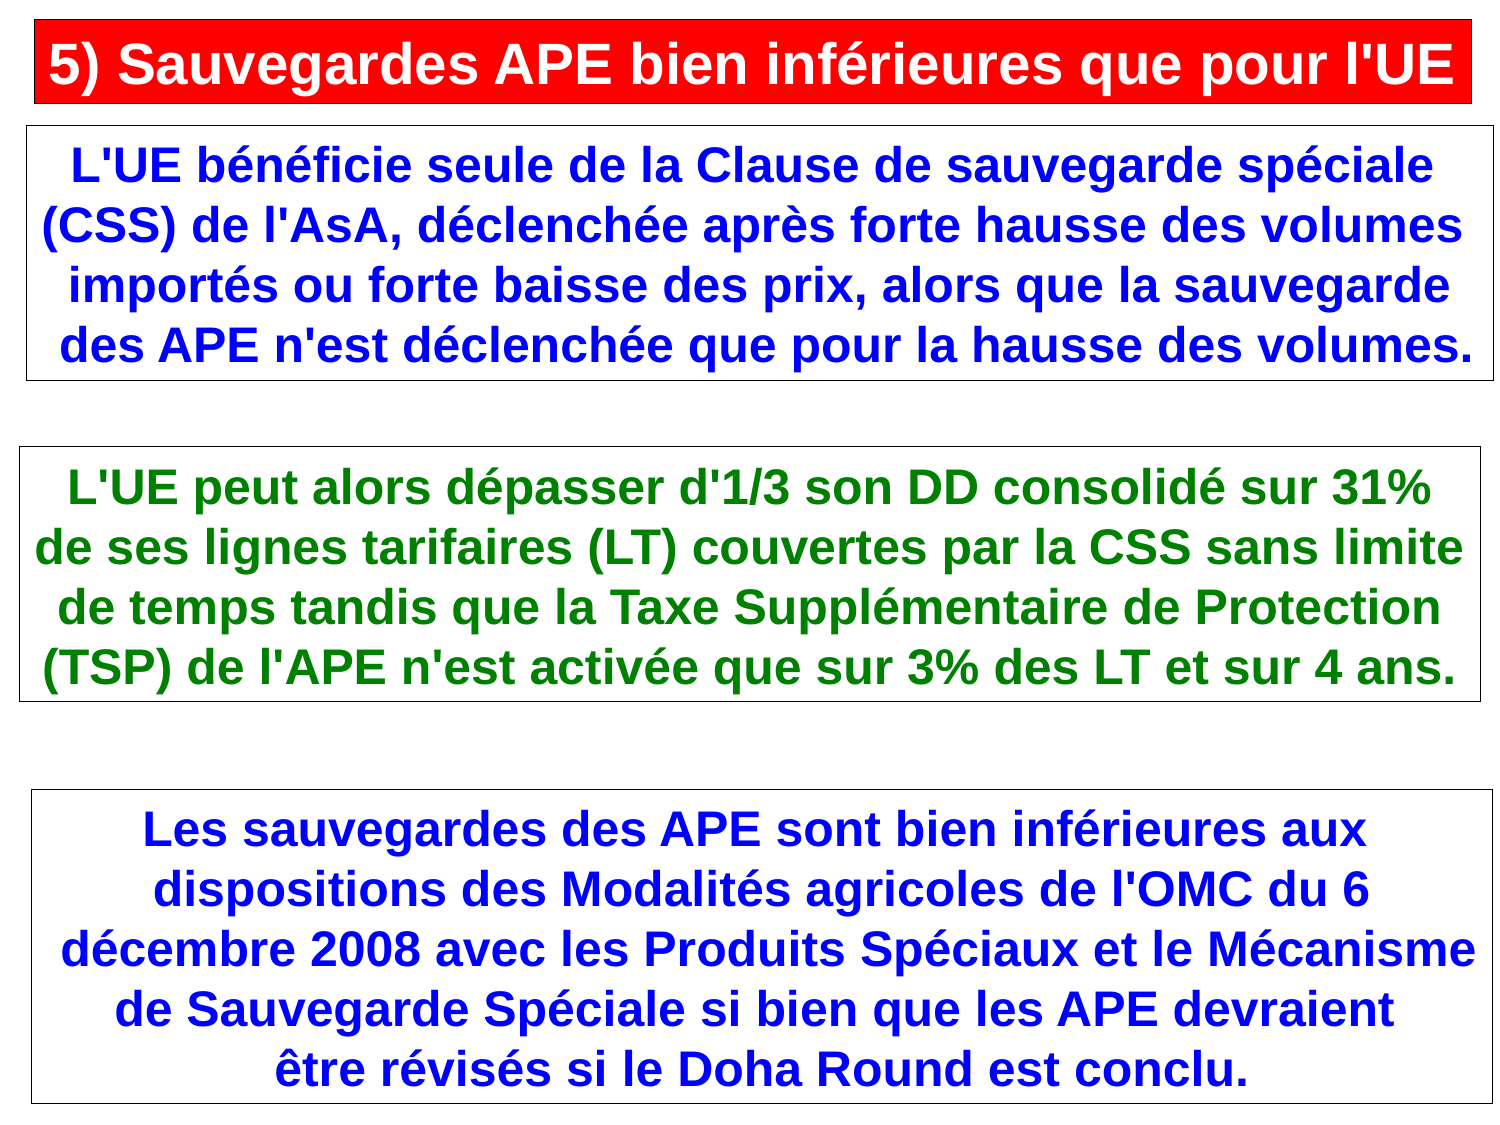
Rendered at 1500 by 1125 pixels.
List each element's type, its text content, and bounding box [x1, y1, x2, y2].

text_box 5) Sauvegardes APE bien inférieures que pour l'UE [34, 19, 1472, 104]
text_box L'UE bénéficie seule de la Clause de sauvegarde spéciale (CSS) de l'AsA, déclenchée après forte hausse des volumes importés ou forte baisse des prix, alors que la sauvegarde des APE n'est déclenchée que pour la hausse des volumes. [26, 125, 1494, 381]
text_box Les sauvegardes des APE sont bien inférieures aux dispositions des Modalités agricoles de l'OMC du 6 décembre 2008 avec les Produits Spéciaux et le Mécanisme de Sauvegarde Spéciale si bien que les APE devraient être révisés si le Doha Round est conclu. [31, 789, 1493, 1104]
text_box L'UE peut alors dépasser d'1/3 son DD consolidé sur 31% de ses lignes tarifaires (LT) couvertes par la CSS sans limite de temps tandis que la Taxe Supplémentaire de Protection (TSP) de l'APE n'est activée que sur 3% des LT et sur 4 ans. [19, 446, 1481, 702]
